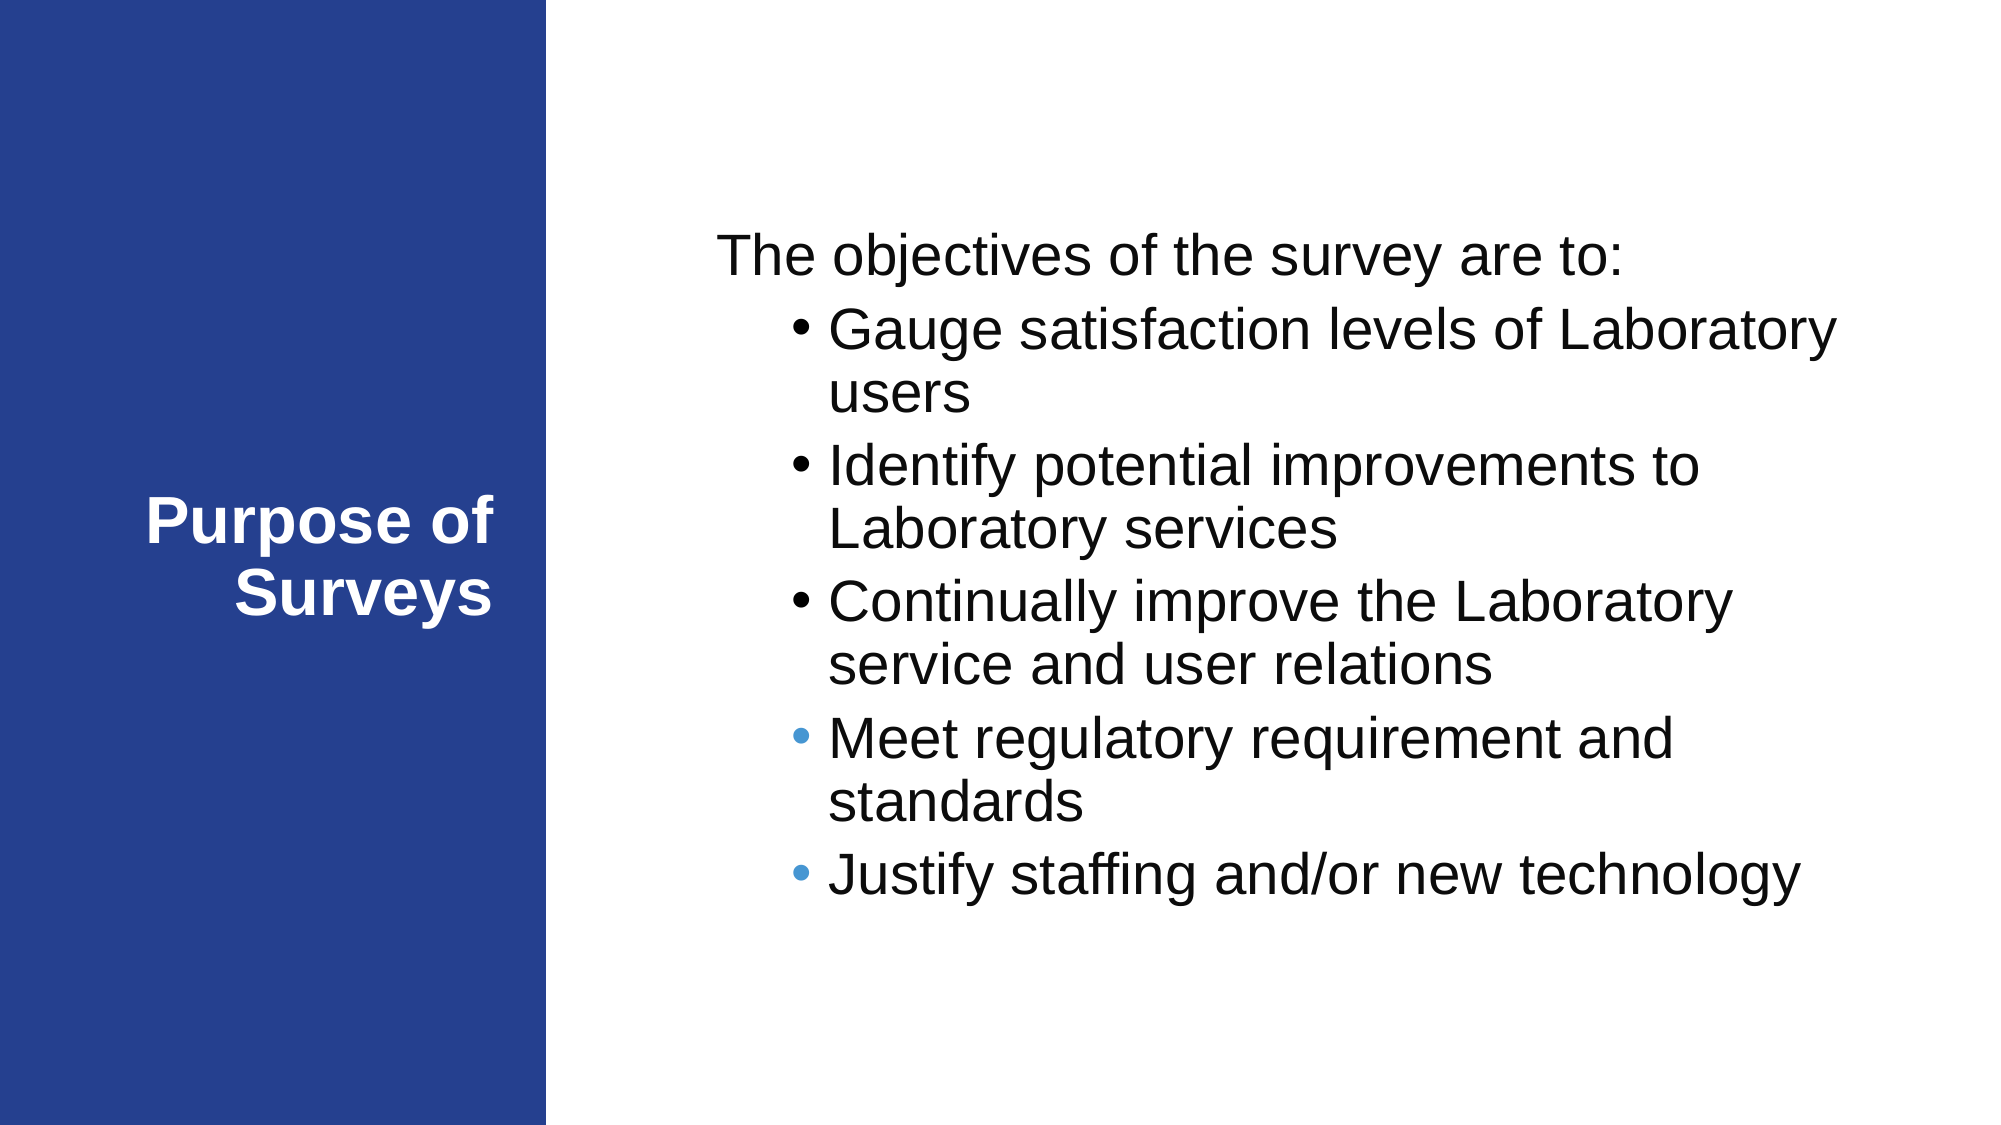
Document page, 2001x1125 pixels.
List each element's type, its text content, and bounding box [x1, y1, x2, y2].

title Purpose of Surveys [37, 448, 509, 667]
list The objectives of the survey are to: Gauge satisfaction levels of Laboratory users Identify potential improvements to Laboratory services Continually improve the Laboratory service and user relations Meet regulatory requirement and standards Justify staffing and/or new technology [701, 151, 1866, 1054]
